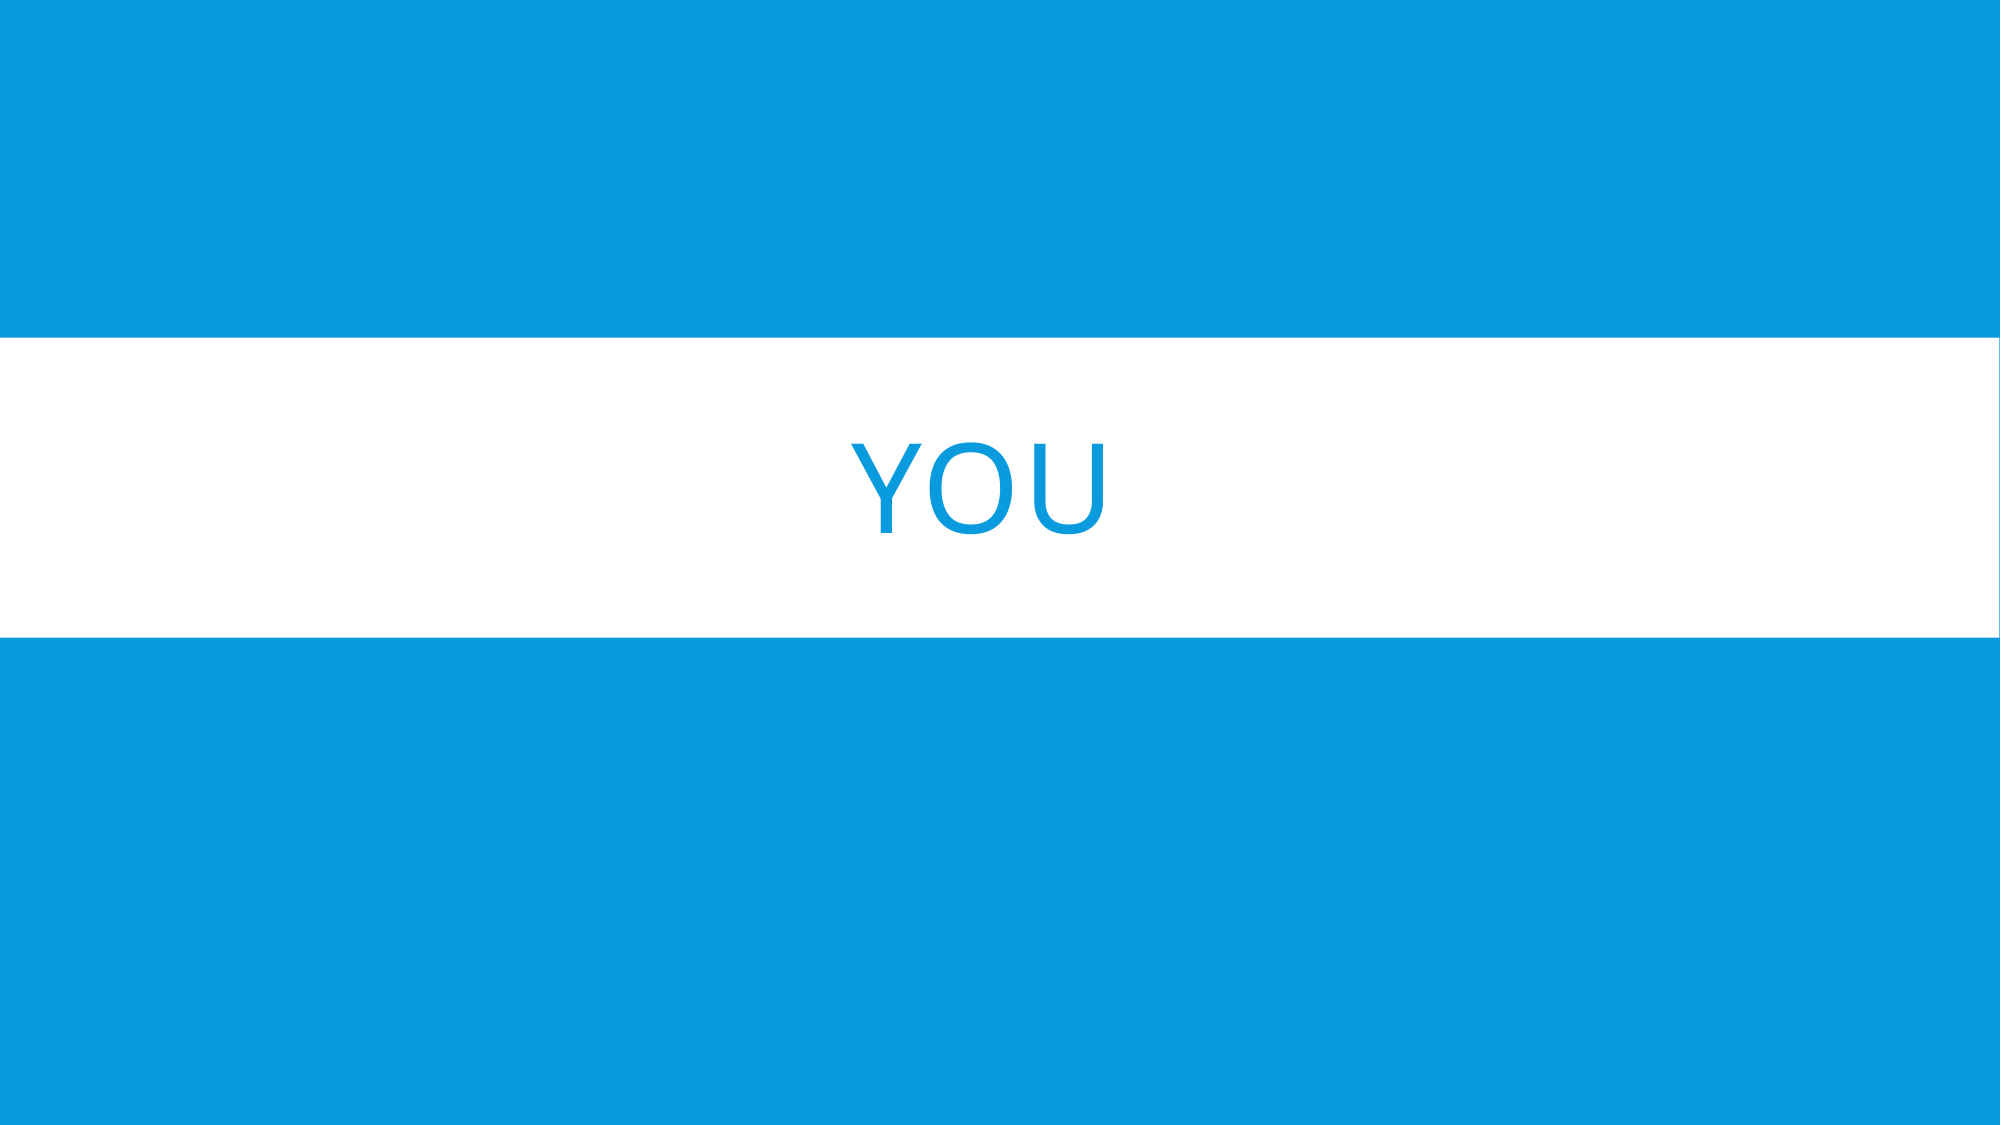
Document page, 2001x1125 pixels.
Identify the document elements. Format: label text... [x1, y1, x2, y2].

title YOU [60, 355, 1942, 641]
